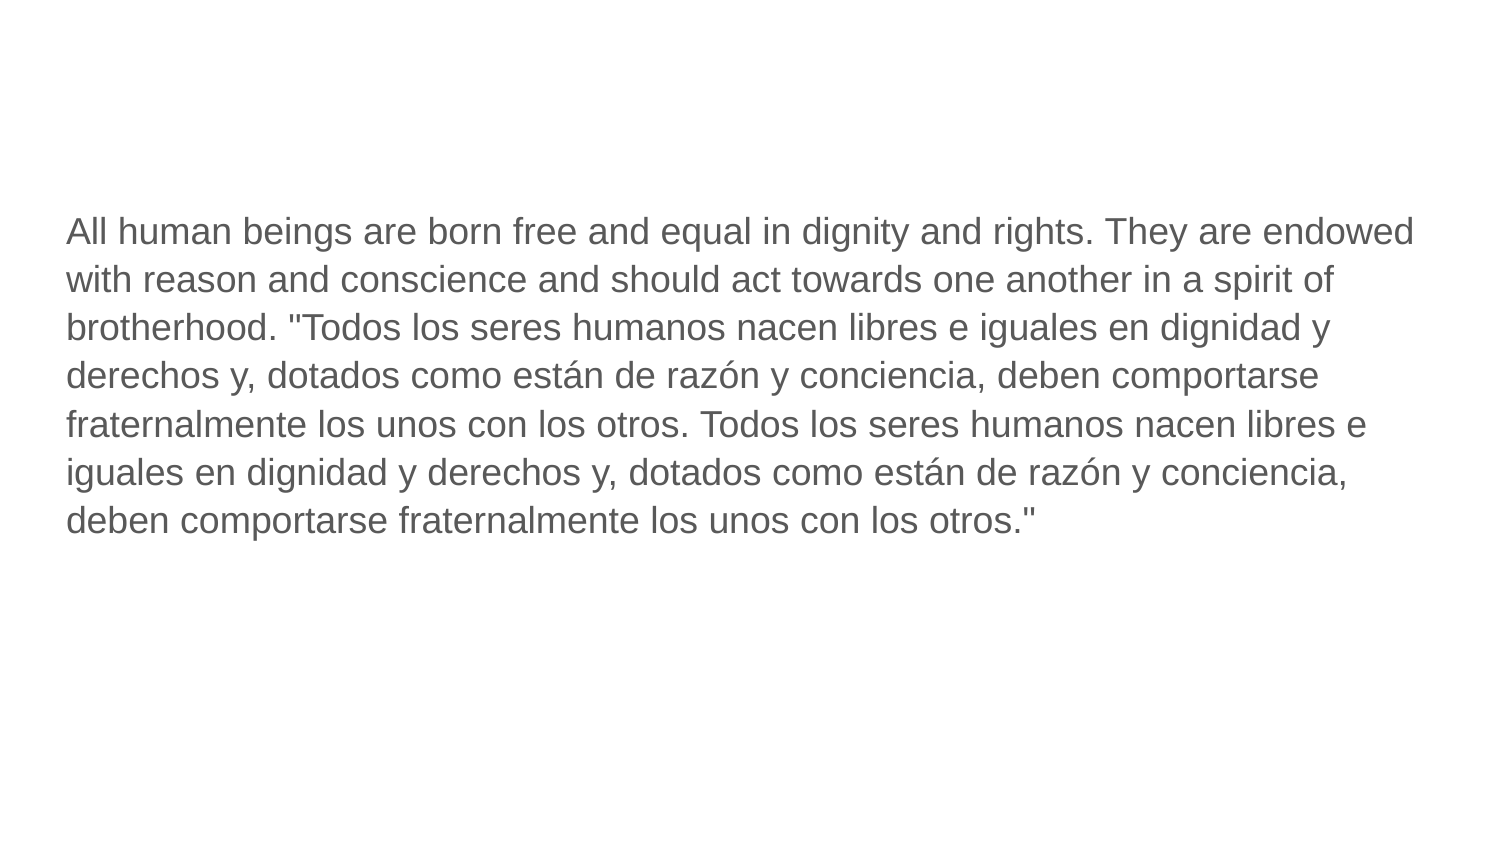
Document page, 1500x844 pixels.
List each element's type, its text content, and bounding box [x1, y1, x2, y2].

list All human beings are born free and equal in dignity and rights. They are endowed with reason and conscience and should act towards one another in a spirit of brotherhood. "Todos los seres humanos nacen libres e iguales en dignidad y derechos y, dotados como están de razón y conciencia, deben comportarse fraternalmente los unos con los otros. Todos los seres humanos nacen libres e iguales en dignidad y derechos y, dotados como están de razón y conciencia, deben comportarse fraternalmente los unos con los otros." [51, 189, 1449, 750]
